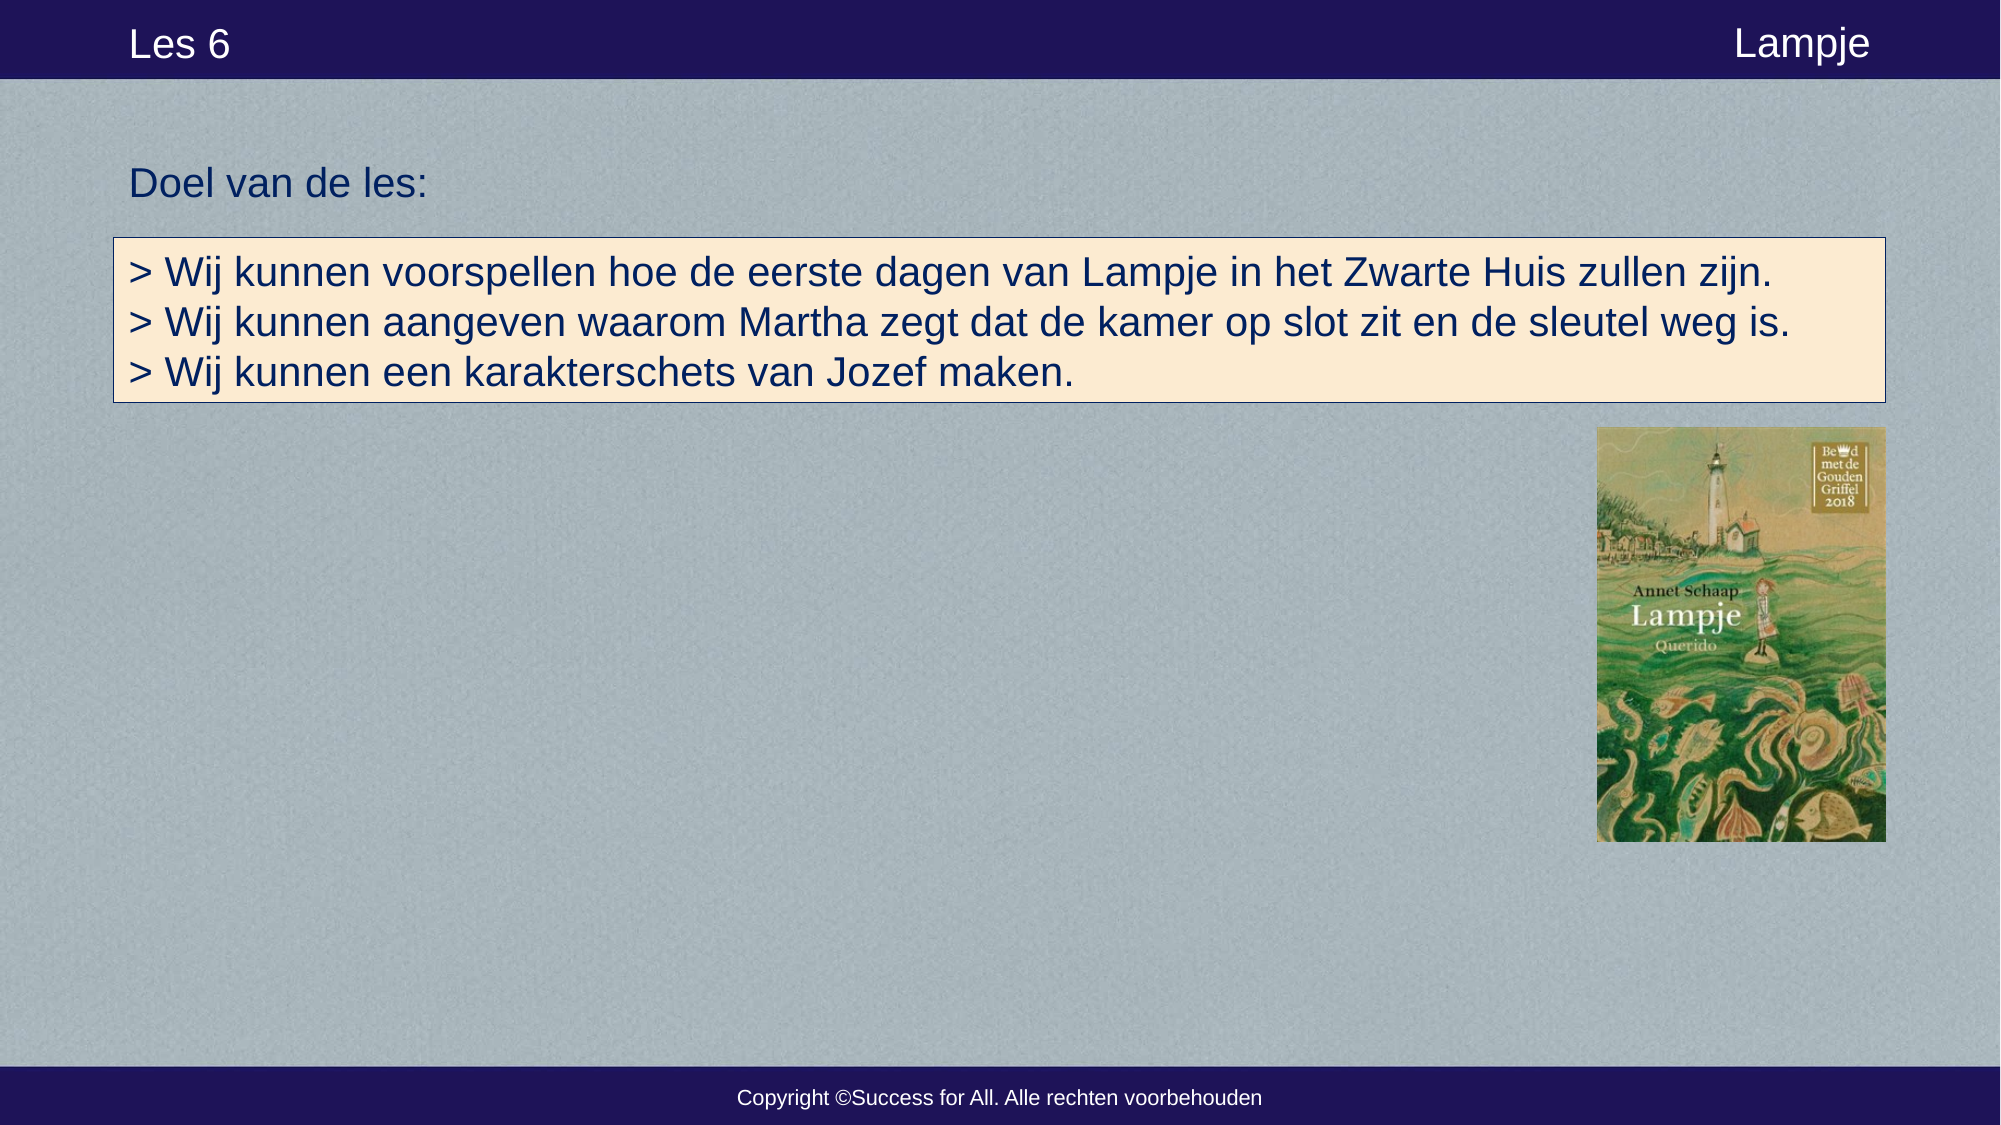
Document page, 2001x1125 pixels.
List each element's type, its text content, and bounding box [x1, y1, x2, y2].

text_box Copyright ©Success for All. Alle rechten voorbehouden [0, 1076, 2000, 1125]
text_box Doel van de les: [113, 148, 1635, 214]
picture [0, 0, 2001, 1125]
text_box > Wij kunnen voorspellen hoe de eerste dagen van Lampje in het Zwarte Huis zullen zijn. > Wij kunnen aangeven waarom Martha zegt dat de kamer op slot zit en de sleutel weg is. > Wij kunnen een karakterschets van Jozef maken. [113, 237, 1886, 403]
text_box Les 6 [114, 9, 354, 75]
text_box Lampje [999, 8, 1886, 73]
